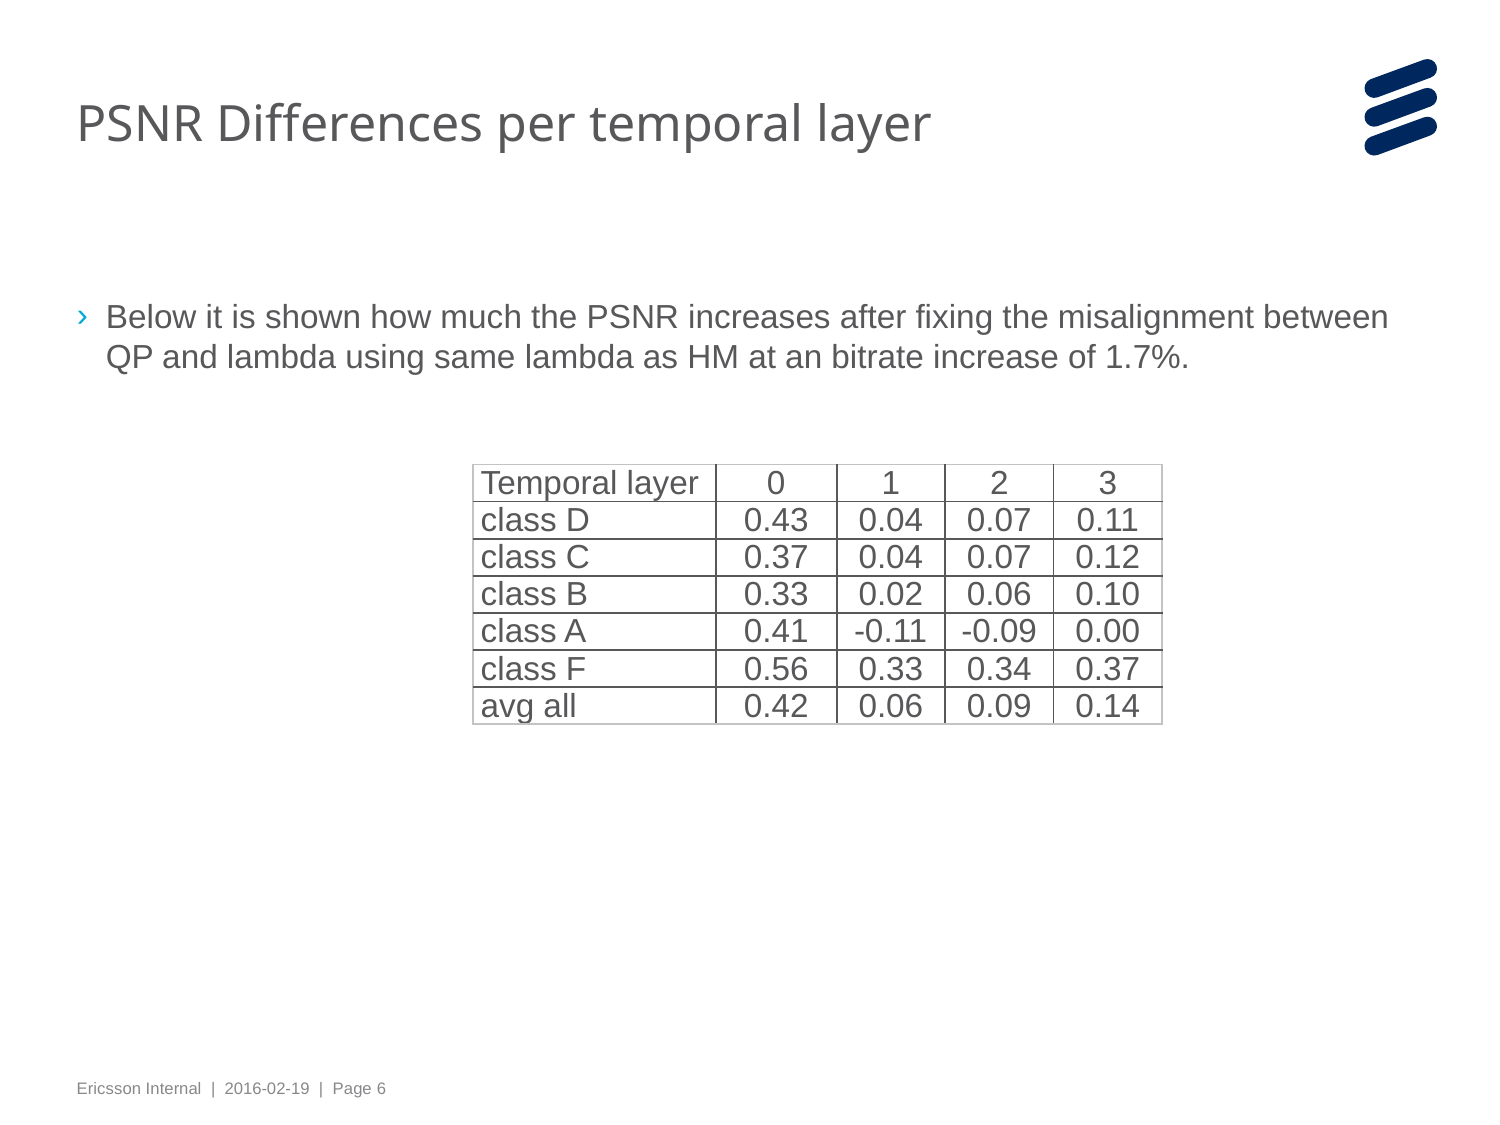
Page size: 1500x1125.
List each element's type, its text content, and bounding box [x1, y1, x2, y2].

table_cell 0.42 [717, 688, 836, 723]
table_cell avg all [474, 688, 715, 723]
table_cell 0.10 [1054, 577, 1161, 612]
table_cell 0.06 [946, 577, 1053, 612]
table_cell 0.07 [946, 502, 1053, 538]
table_cell 0.37 [1054, 651, 1161, 686]
table_cell 0.12 [1054, 540, 1161, 575]
table_header 2 [946, 465, 1053, 501]
table_cell -0.11 [838, 614, 944, 649]
table_cell -0.09 [946, 614, 1053, 649]
table_cell class A [474, 614, 715, 649]
table_cell 0.33 [717, 577, 836, 612]
table_header 1 [838, 465, 944, 501]
table_cell 0.07 [946, 540, 1053, 575]
table_cell 0.14 [1054, 688, 1161, 723]
table_cell class D [474, 502, 715, 538]
table_cell 0.43 [717, 502, 836, 538]
table_header 3 [1054, 465, 1161, 501]
table_cell class C [474, 540, 715, 575]
table_cell 0.56 [717, 651, 836, 686]
table_cell 0.06 [838, 688, 944, 723]
table_cell 0.34 [946, 651, 1053, 686]
table_header Temporal layer [474, 465, 715, 501]
table_cell 0.09 [946, 688, 1053, 723]
table_cell 0.37 [717, 540, 836, 575]
title PSNR Differences per temporal layer [64, 39, 1295, 218]
table_cell 0.02 [838, 577, 944, 612]
table_cell 0.04 [838, 540, 944, 575]
table_cell 0.00 [1054, 614, 1161, 649]
table_cell class B [474, 577, 715, 612]
table_cell 0.41 [717, 614, 836, 649]
table_cell 0.33 [838, 651, 944, 686]
list Below it is shown how much the PSNR increases after fixing the misalignment between QP and lambda using same lambda as HM at an bitrate increase of 1.7%. [64, 295, 1436, 928]
table_cell 0.11 [1054, 502, 1161, 538]
table_cell class F [474, 651, 715, 686]
table_cell 0.04 [838, 502, 944, 538]
table_header 0 [717, 465, 836, 501]
